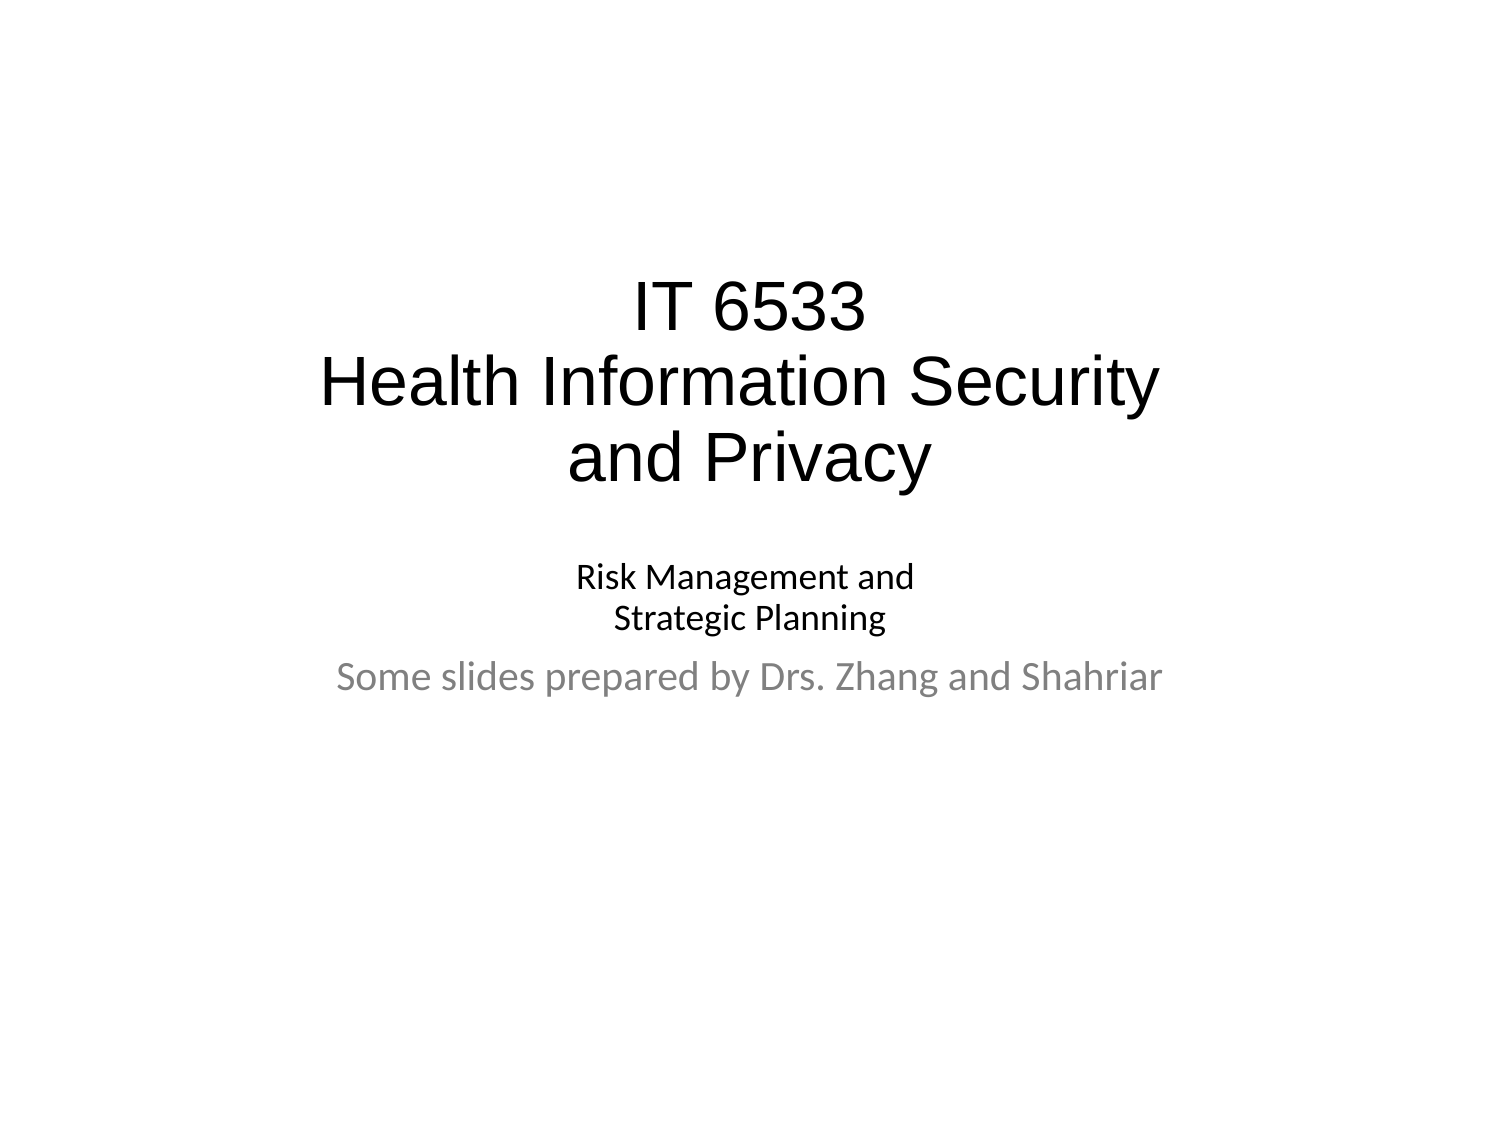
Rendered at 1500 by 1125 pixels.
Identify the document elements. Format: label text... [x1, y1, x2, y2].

title IT 6533 Health Information Security and Privacy [112, 262, 1388, 504]
subtitle Risk Management and Strategic Planning Some slides prepared by Drs. Zhang and Shahriar [225, 549, 1275, 950]
